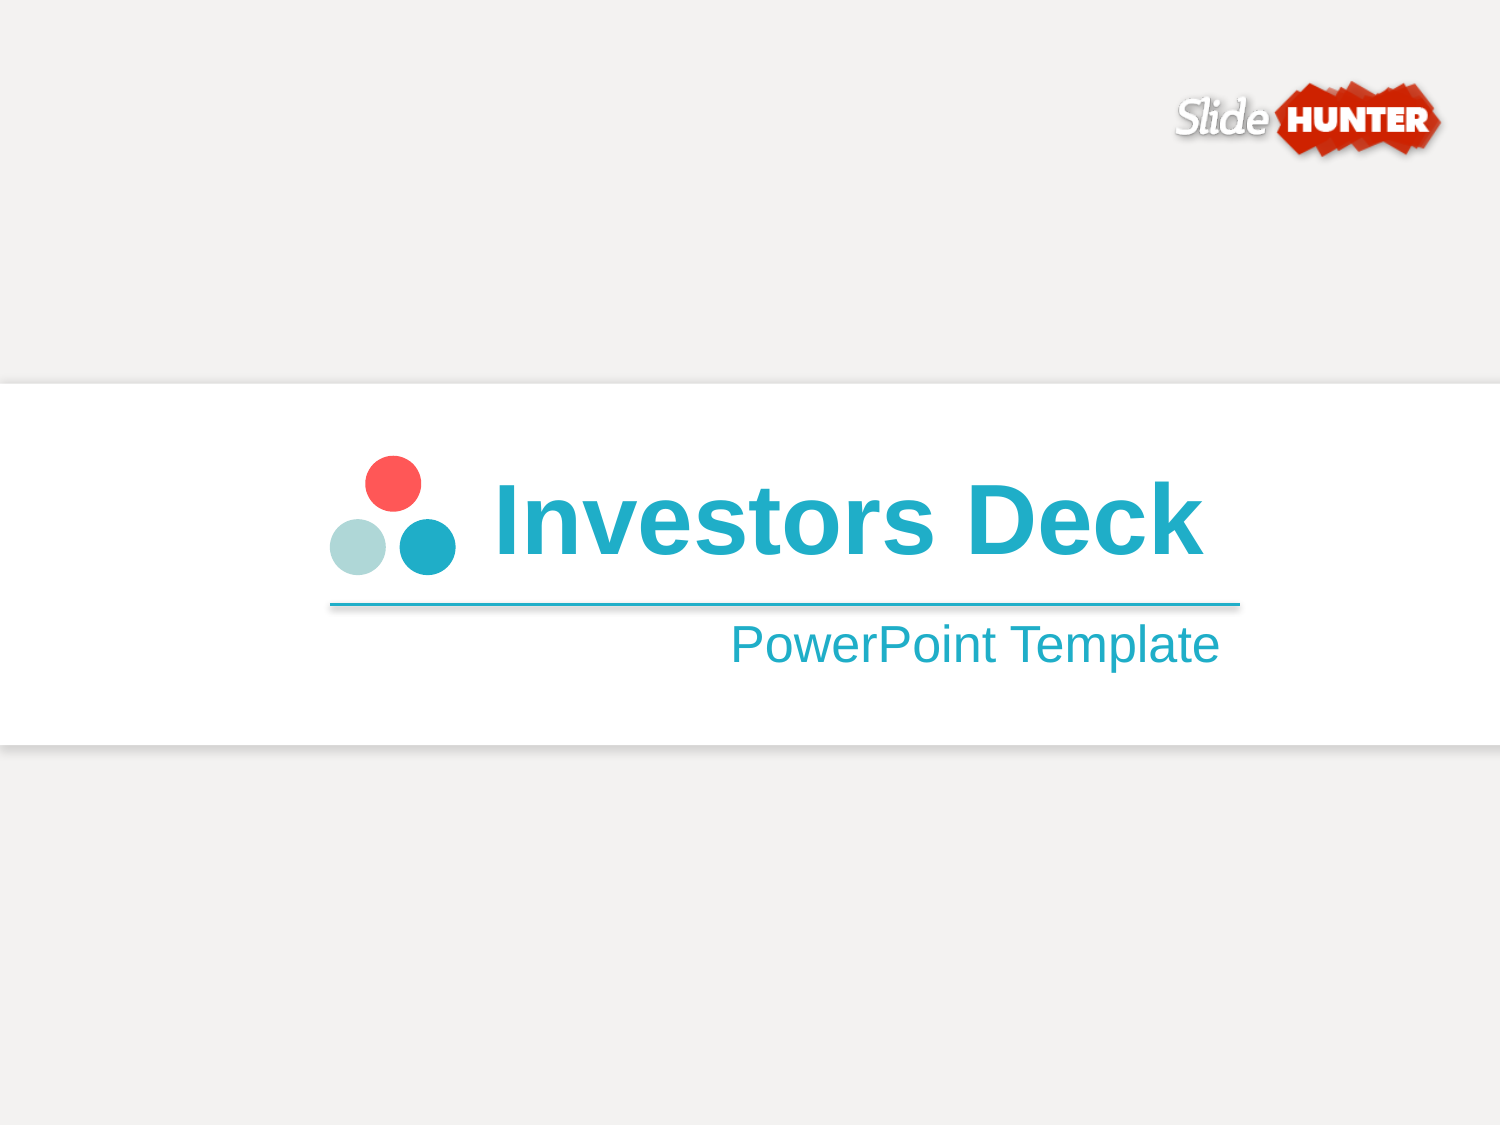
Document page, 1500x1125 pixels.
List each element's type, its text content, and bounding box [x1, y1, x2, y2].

text_box PowerPoint Template [715, 614, 1241, 681]
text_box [329, 446, 1241, 584]
picture [1174, 80, 1442, 158]
text_box [0, 382, 1500, 747]
